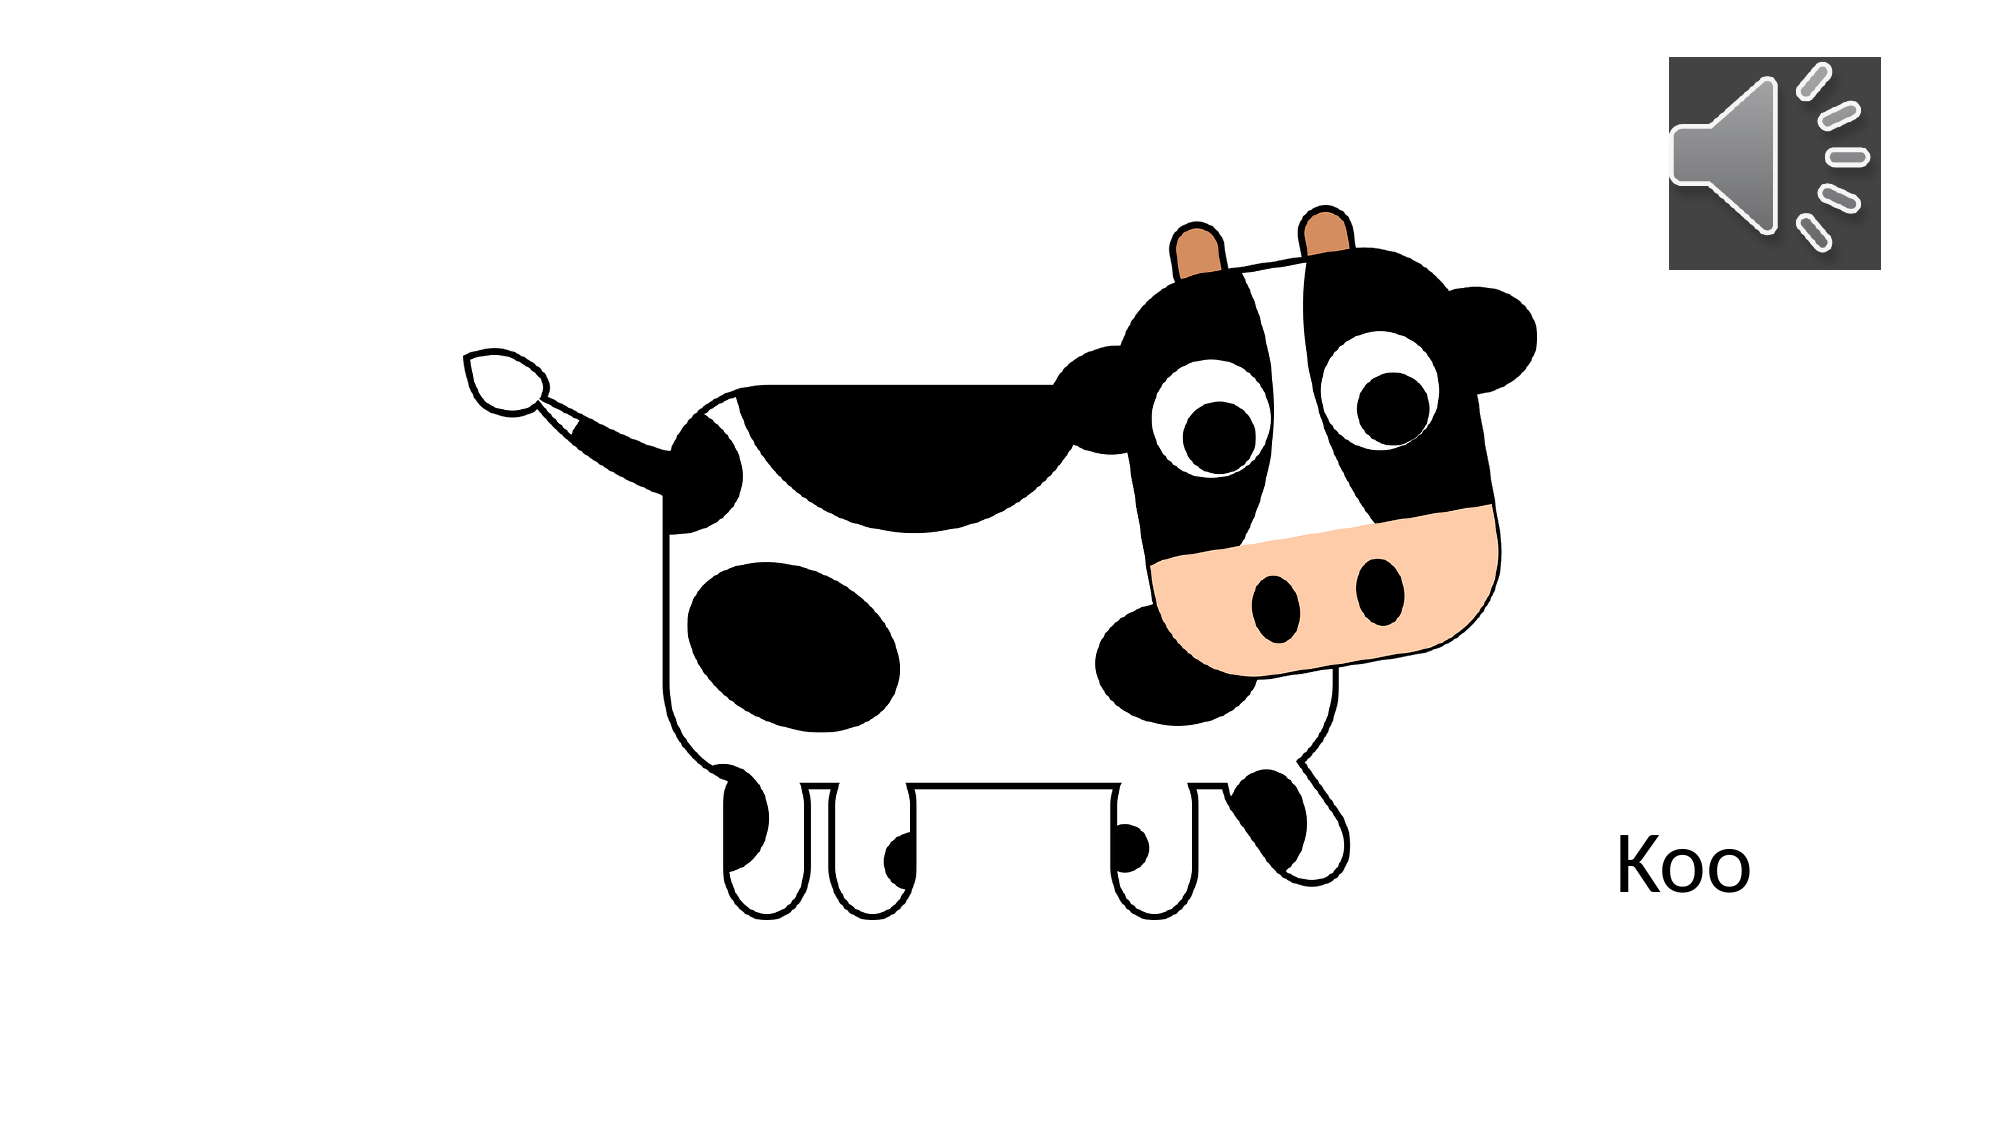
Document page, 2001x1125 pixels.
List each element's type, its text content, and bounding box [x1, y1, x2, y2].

picture [463, 205, 1537, 920]
picture [1667, 55, 1883, 271]
subtitle Koo [1537, 808, 1946, 920]
